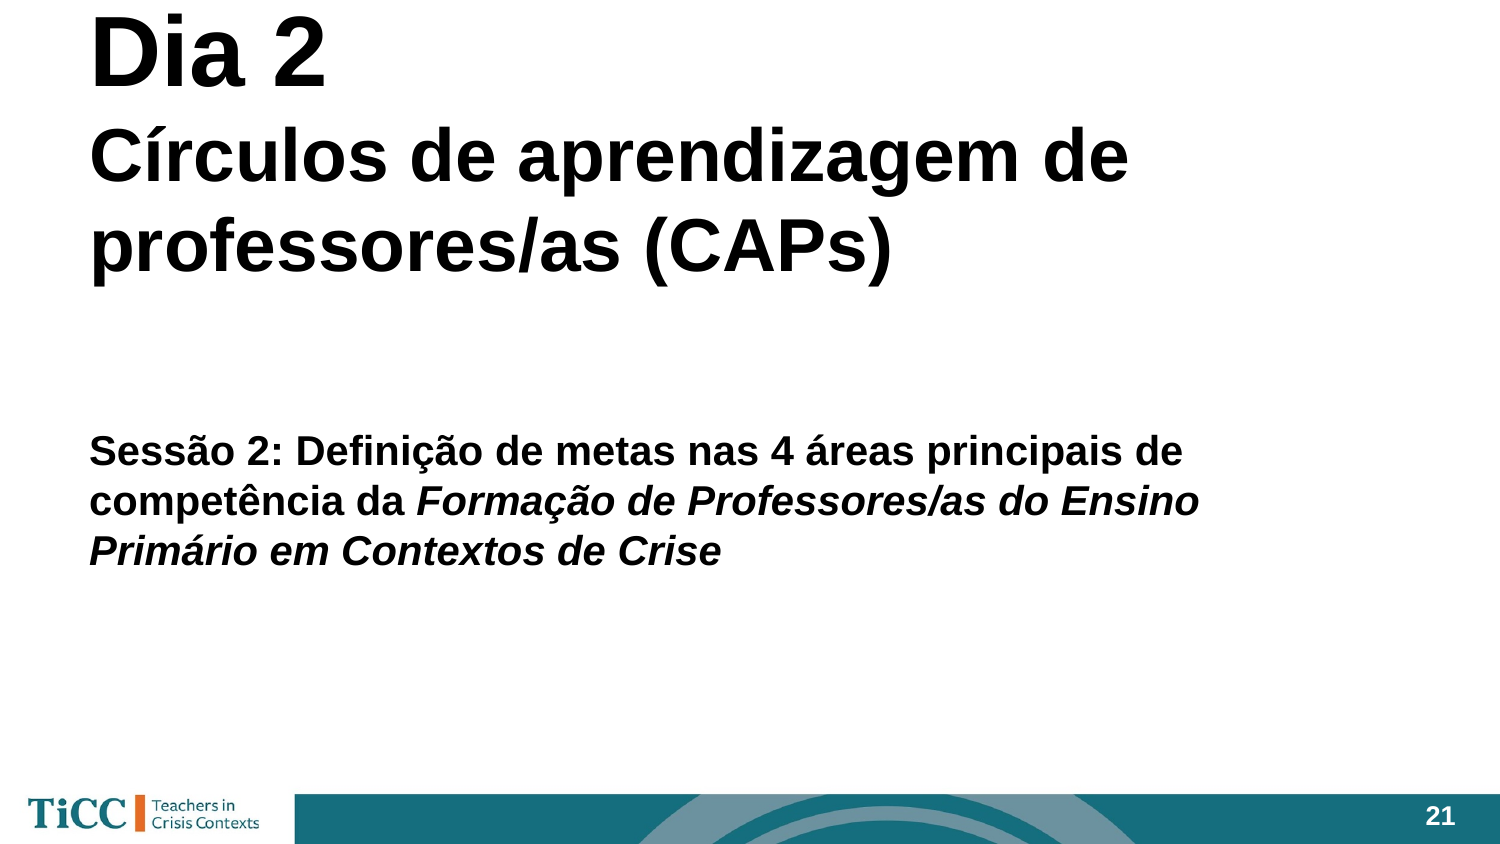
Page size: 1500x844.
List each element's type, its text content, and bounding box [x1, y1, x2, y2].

picture [0, 0, 1500, 844]
slide_number ‹#› [1133, 792, 1471, 838]
subtitle Sessão 2: Definição de metas nas 4 áreas principais de competência da Formação de Professores/as do Ensino Primário em Contextos de Crise [74, 440, 1350, 557]
title Dia 2 Círculos de aprendizagem de professores/as (CAPs) [74, 25, 1350, 302]
